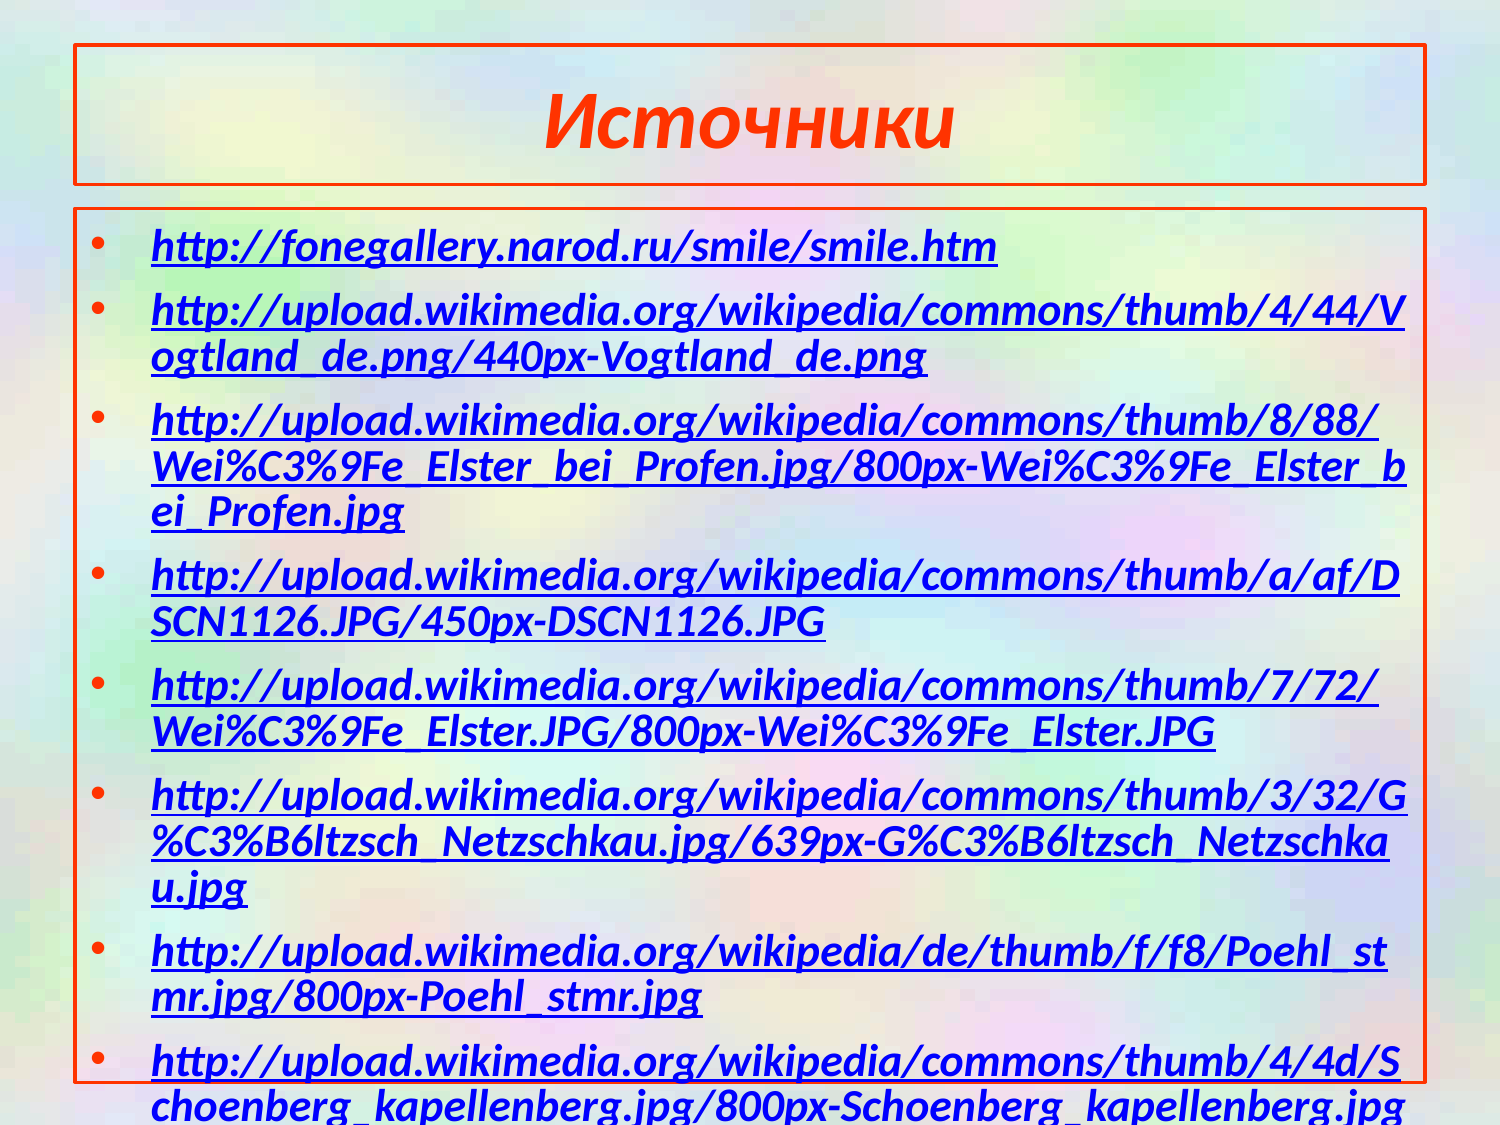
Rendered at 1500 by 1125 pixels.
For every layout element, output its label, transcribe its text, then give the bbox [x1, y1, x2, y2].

title Источники [75, 45, 1425, 185]
list http://fonegallery.narod.ru/smile/smile.htm http://upload.wikimedia.org/wikipedia/commons/thumb/4/44/Vogtland_de.png/440px-Vogtland_de.png http://upload.wikimedia.org/wikipedia/commons/thumb/8/88/Wei%C3%9Fe_Elster_bei_Profen.jpg/800px-Wei%C3%9Fe_Elster_bei_Profen.jpg http://upload.wikimedia.org/wikipedia/commons/thumb/a/af/DSCN1126.JPG/450px-DSCN1126.JPG http://upload.wikimedia.org/wikipedia/commons/thumb/7/72/Wei%C3%9Fe_Elster.JPG/800px-Wei%C3%9Fe_Elster.JPG http://upload.wikimedia.org/wikipedia/commons/thumb/3/32/G%C3%B6ltzsch_Netzschkau.jpg/639px-G%C3%B6ltzsch_Netzschkau.jpg http://upload.wikimedia.org/wikipedia/de/thumb/f/f8/Poehl_stmr.jpg/800px-Poehl_stmr.jpg http://upload.wikimedia.org/wikipedia/commons/thumb/4/4d/Schoenberg_kapellenberg.jpg/800px-Schoenberg_kapellenberg.jpg [75, 208, 1425, 1083]
picture [0, 0, 1500, 1125]
